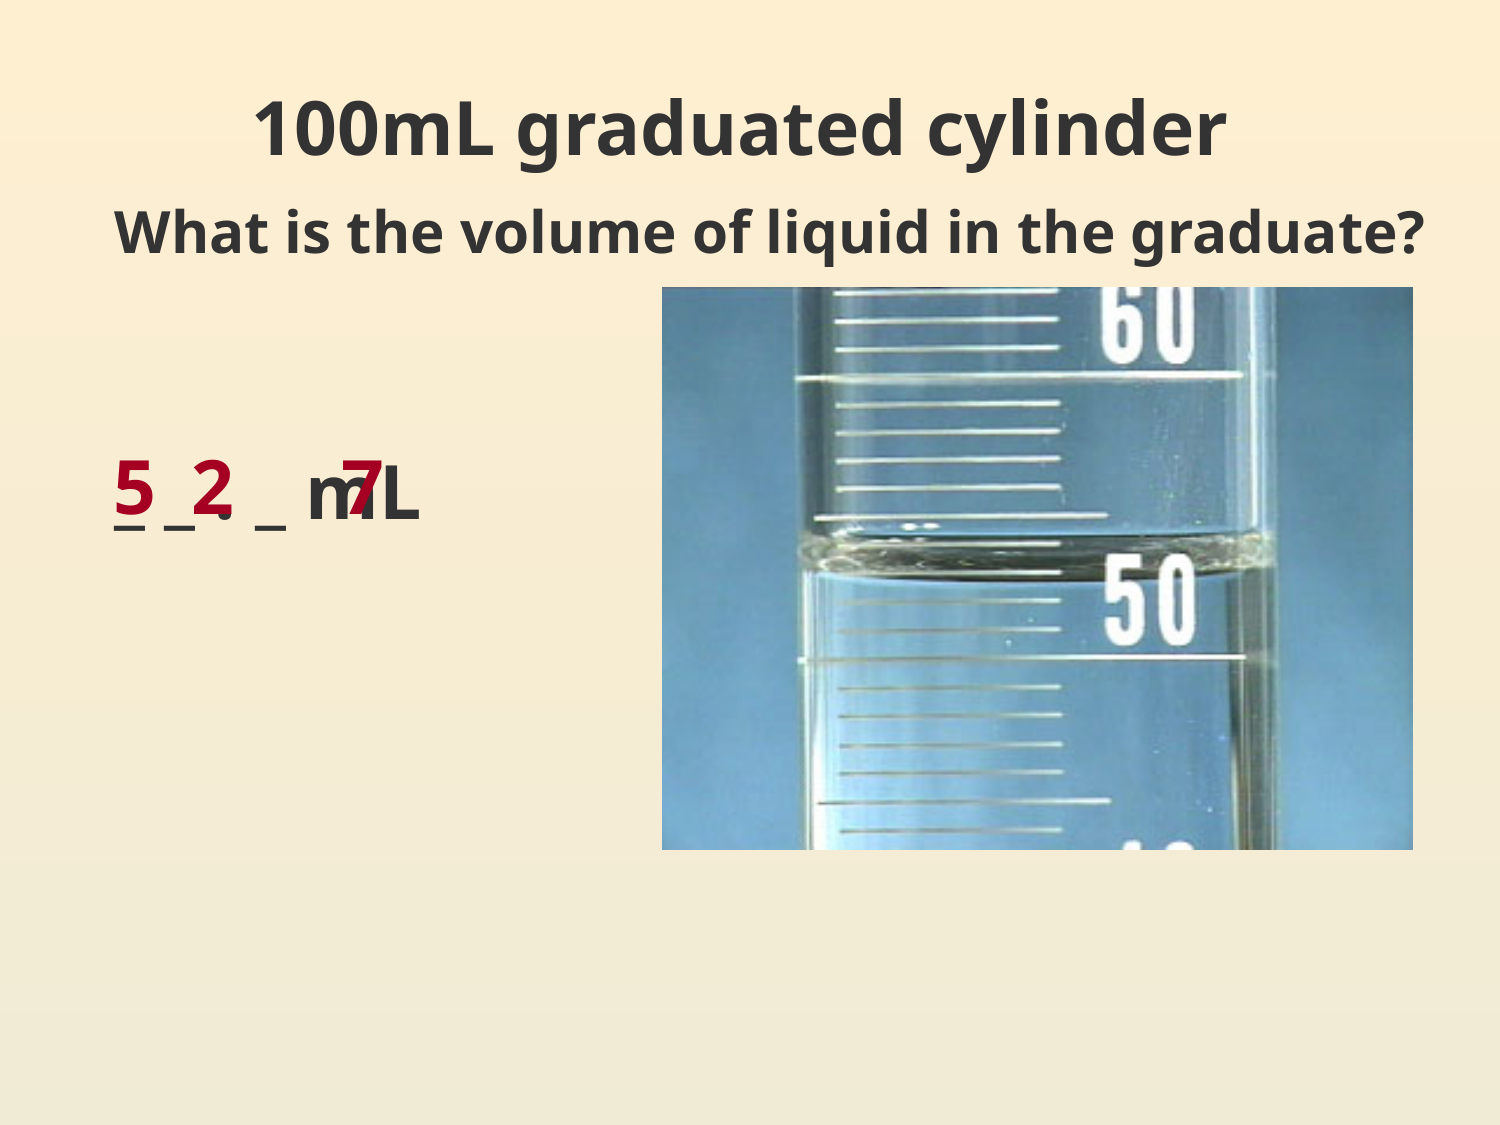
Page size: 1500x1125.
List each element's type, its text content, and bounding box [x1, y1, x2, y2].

text_box _ _ . _ mL [99, 437, 615, 543]
text_box 5 [98, 432, 172, 537]
picture [662, 287, 1413, 851]
text_box 2 [176, 432, 250, 537]
text_box What is the volume of liquid in the graduate? [99, 187, 1475, 273]
title 100mL graduated cylinder [112, 62, 1388, 187]
text_box 7 [326, 432, 400, 537]
